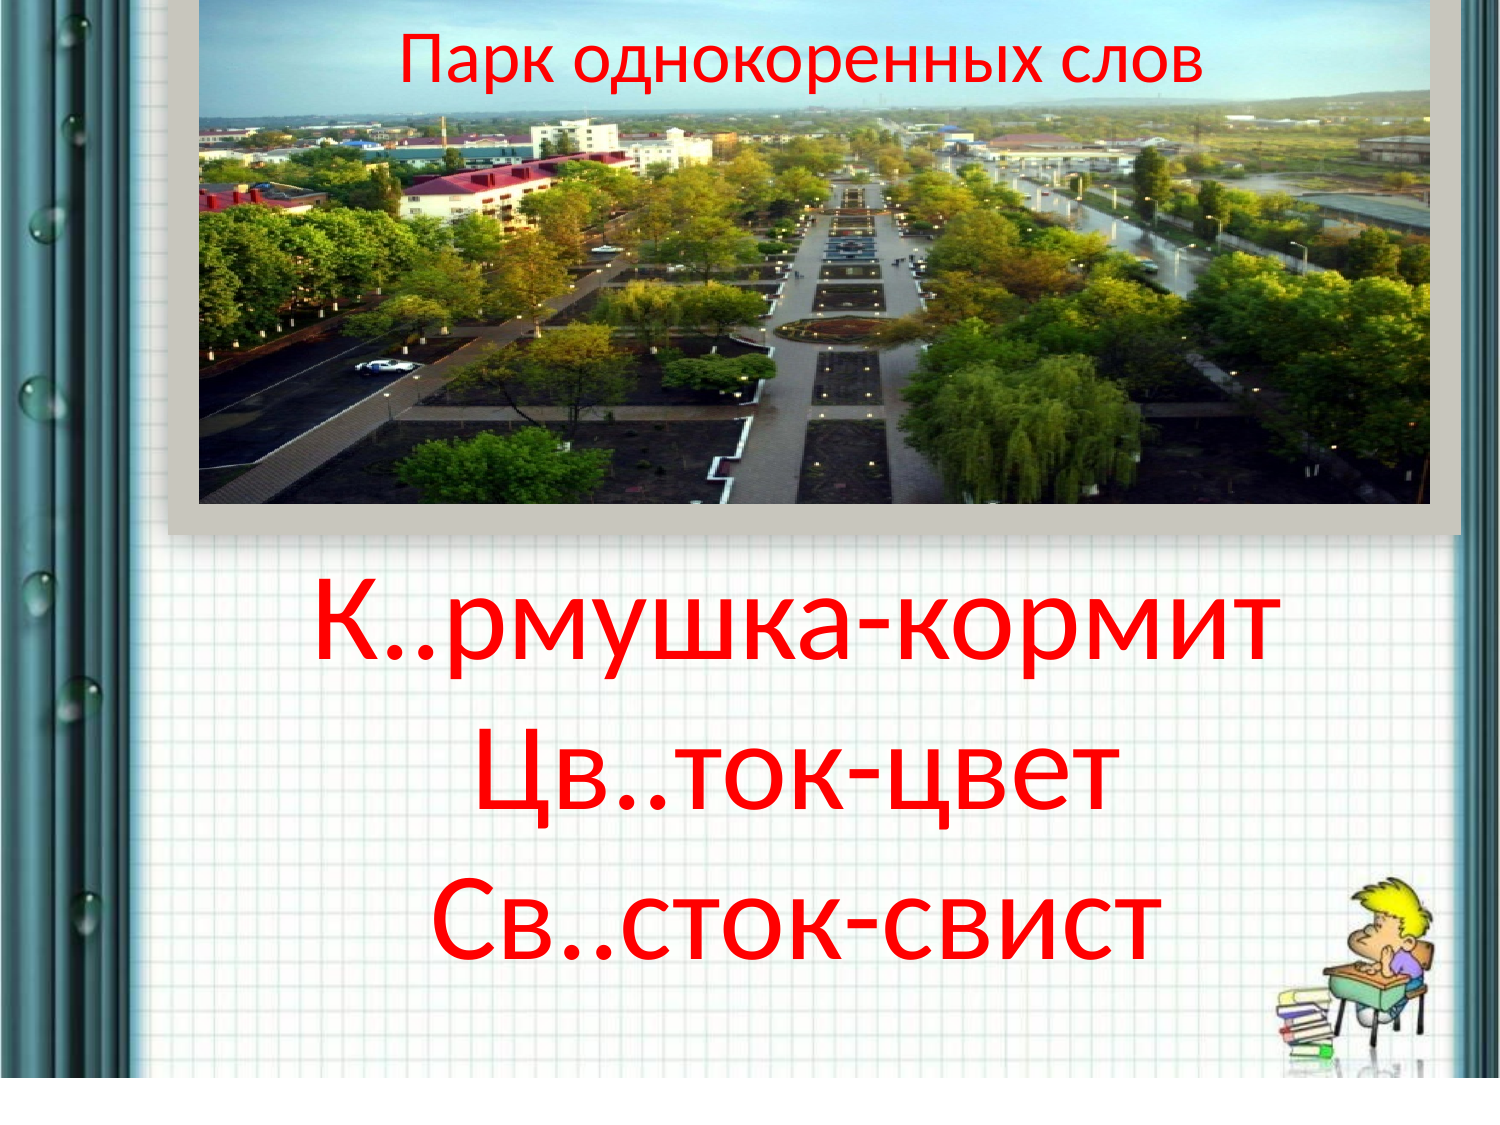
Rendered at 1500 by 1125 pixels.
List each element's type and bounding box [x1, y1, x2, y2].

list [0, 0, 1500, 1079]
picture [198, 0, 1430, 505]
